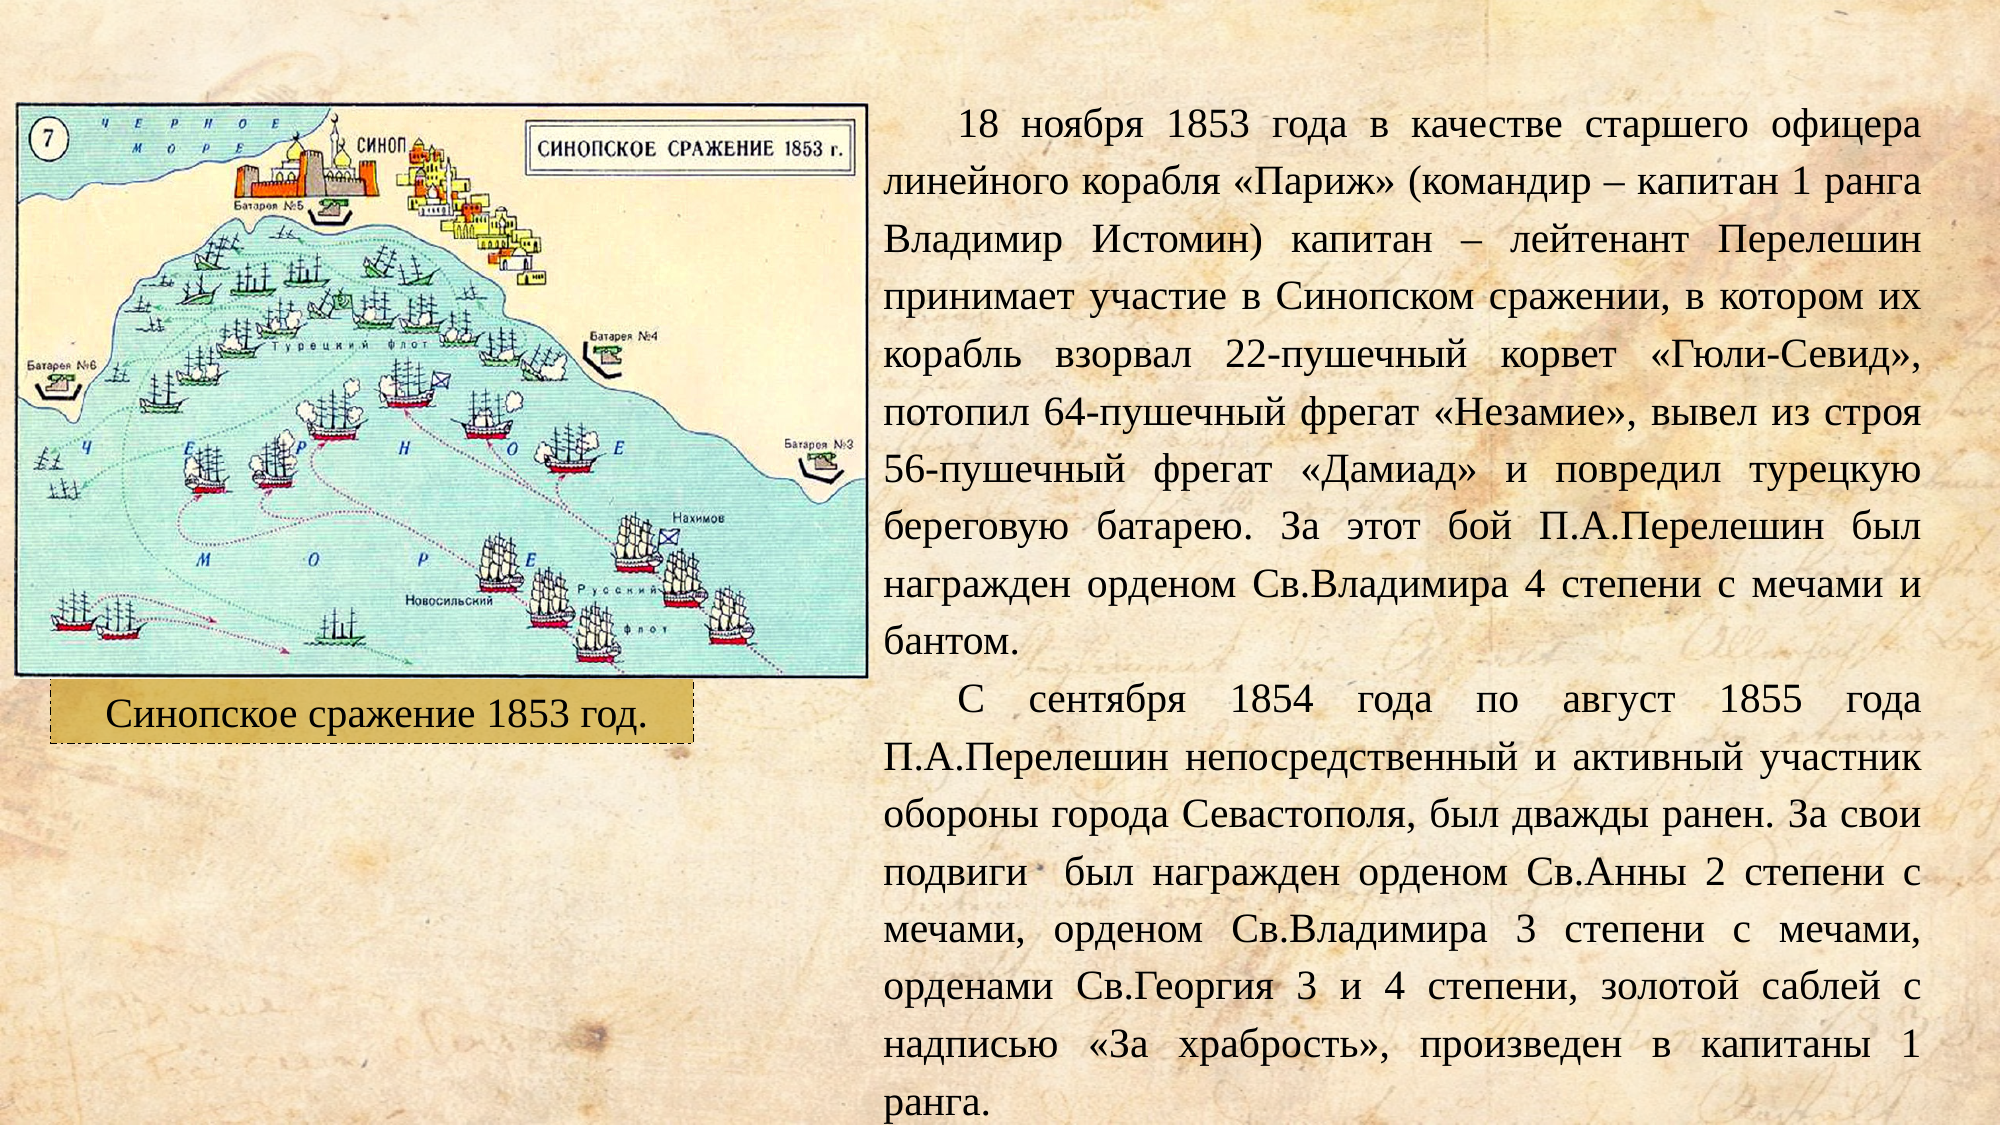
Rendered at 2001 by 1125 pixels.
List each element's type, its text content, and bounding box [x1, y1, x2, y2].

text_box 18 ноября 1853 года в качестве старшего офицера линейного корабля «Париж» (командир – капитан 1 ранга Владимир Истомин) капитан – лейтенант Перелешин принимает участие в Синопском сражении, в котором их корабль взорвал 22-пушечный корвет «Гюли-Севид», потопил 64-пушечный фрегат «Незамие», вывел из строя 56-пушечный фрегат «Дамиад» и повредил турецкую береговую батарею. За этот бой П.А.Перелешин был награжден орденом Св.Владимира 4 степени с мечами и бантом. С сентября 1854 года по август 1855 года П.А.Перелешин непосредственный и активный участник обороны города Севастополя, был дважды ранен. За свои подвиги был награжден орденом Св.Анны 2 степени с мечами, орденом Св.Владимира 3 степени с мечами, орденами Св.Георгия 3 и 4 степени, золотой саблей с надписью «За храбрость», произведен в капитаны 1 ранга. [868, 80, 1937, 1125]
text_box Синопское сражение 1853 год. [50, 679, 694, 744]
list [14, 102, 869, 679]
